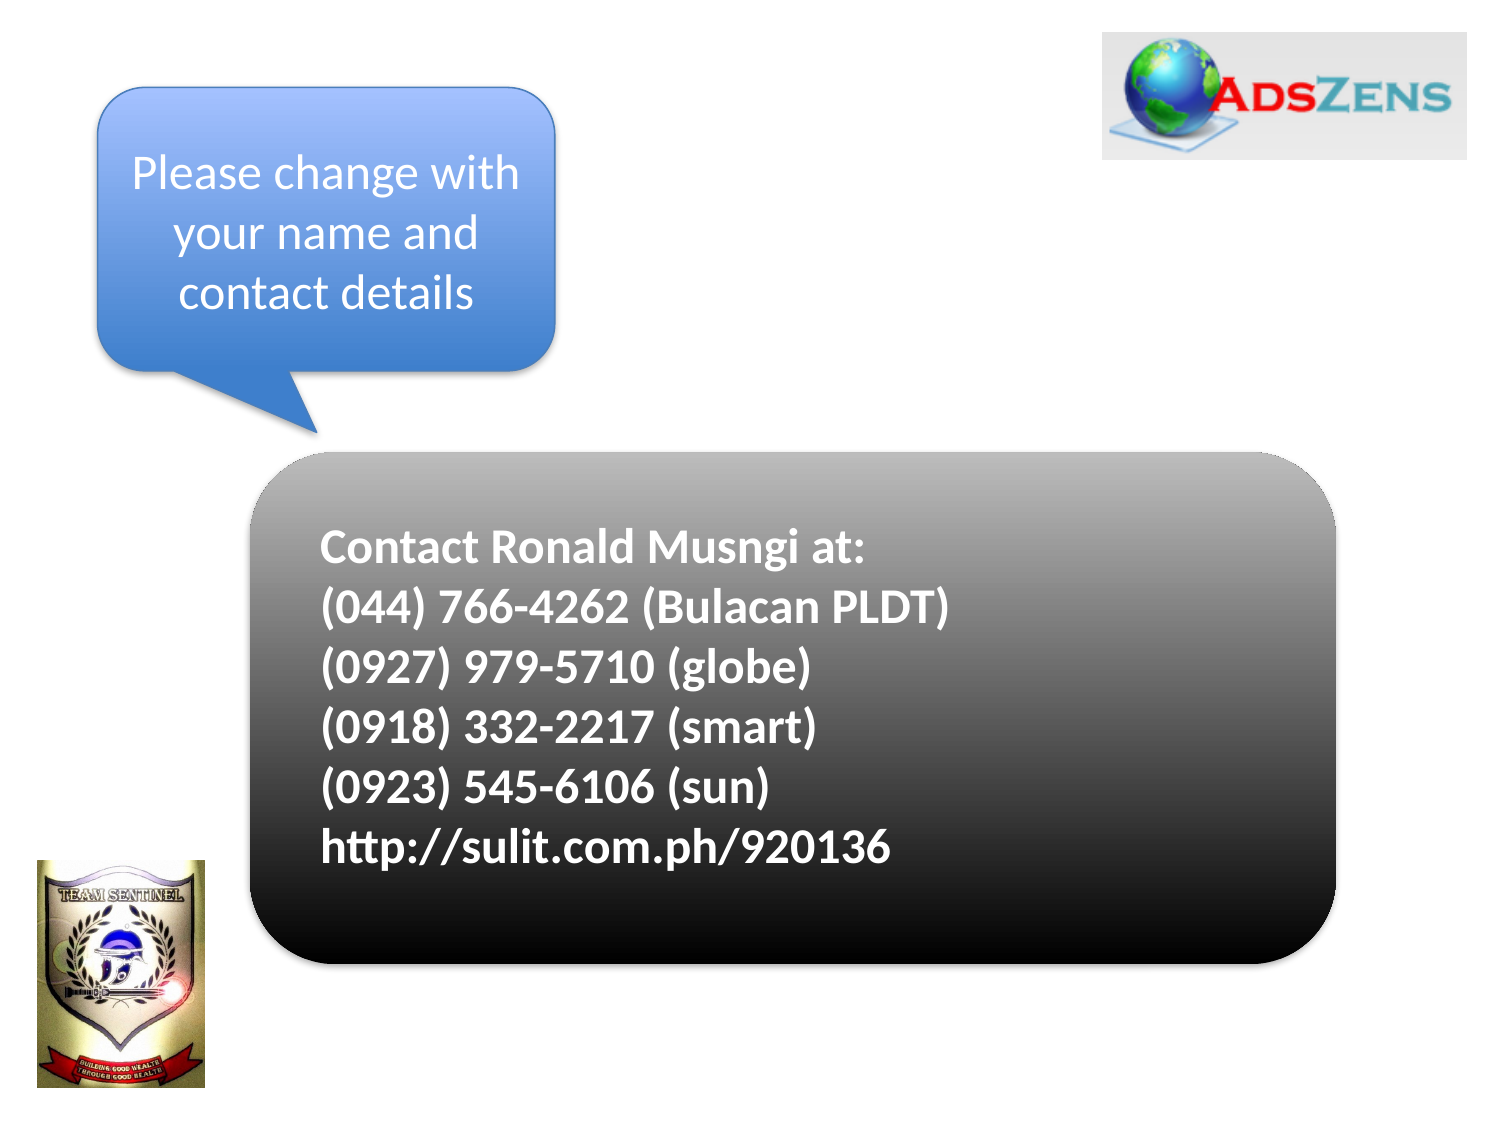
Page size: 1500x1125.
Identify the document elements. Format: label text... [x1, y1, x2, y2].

picture [1101, 32, 1467, 160]
text_box Please change with your name and contact details [96, 86, 556, 434]
picture [37, 860, 205, 1089]
text_box Contact Ronald Musngi at: (044) 766-4262 (Bulacan PLDT) (0927) 979-5710 (globe) (0918) 332-2217 (smart) (0923) 545-6106 (sun) http://sulit.com.ph/920136 [249, 452, 1336, 965]
